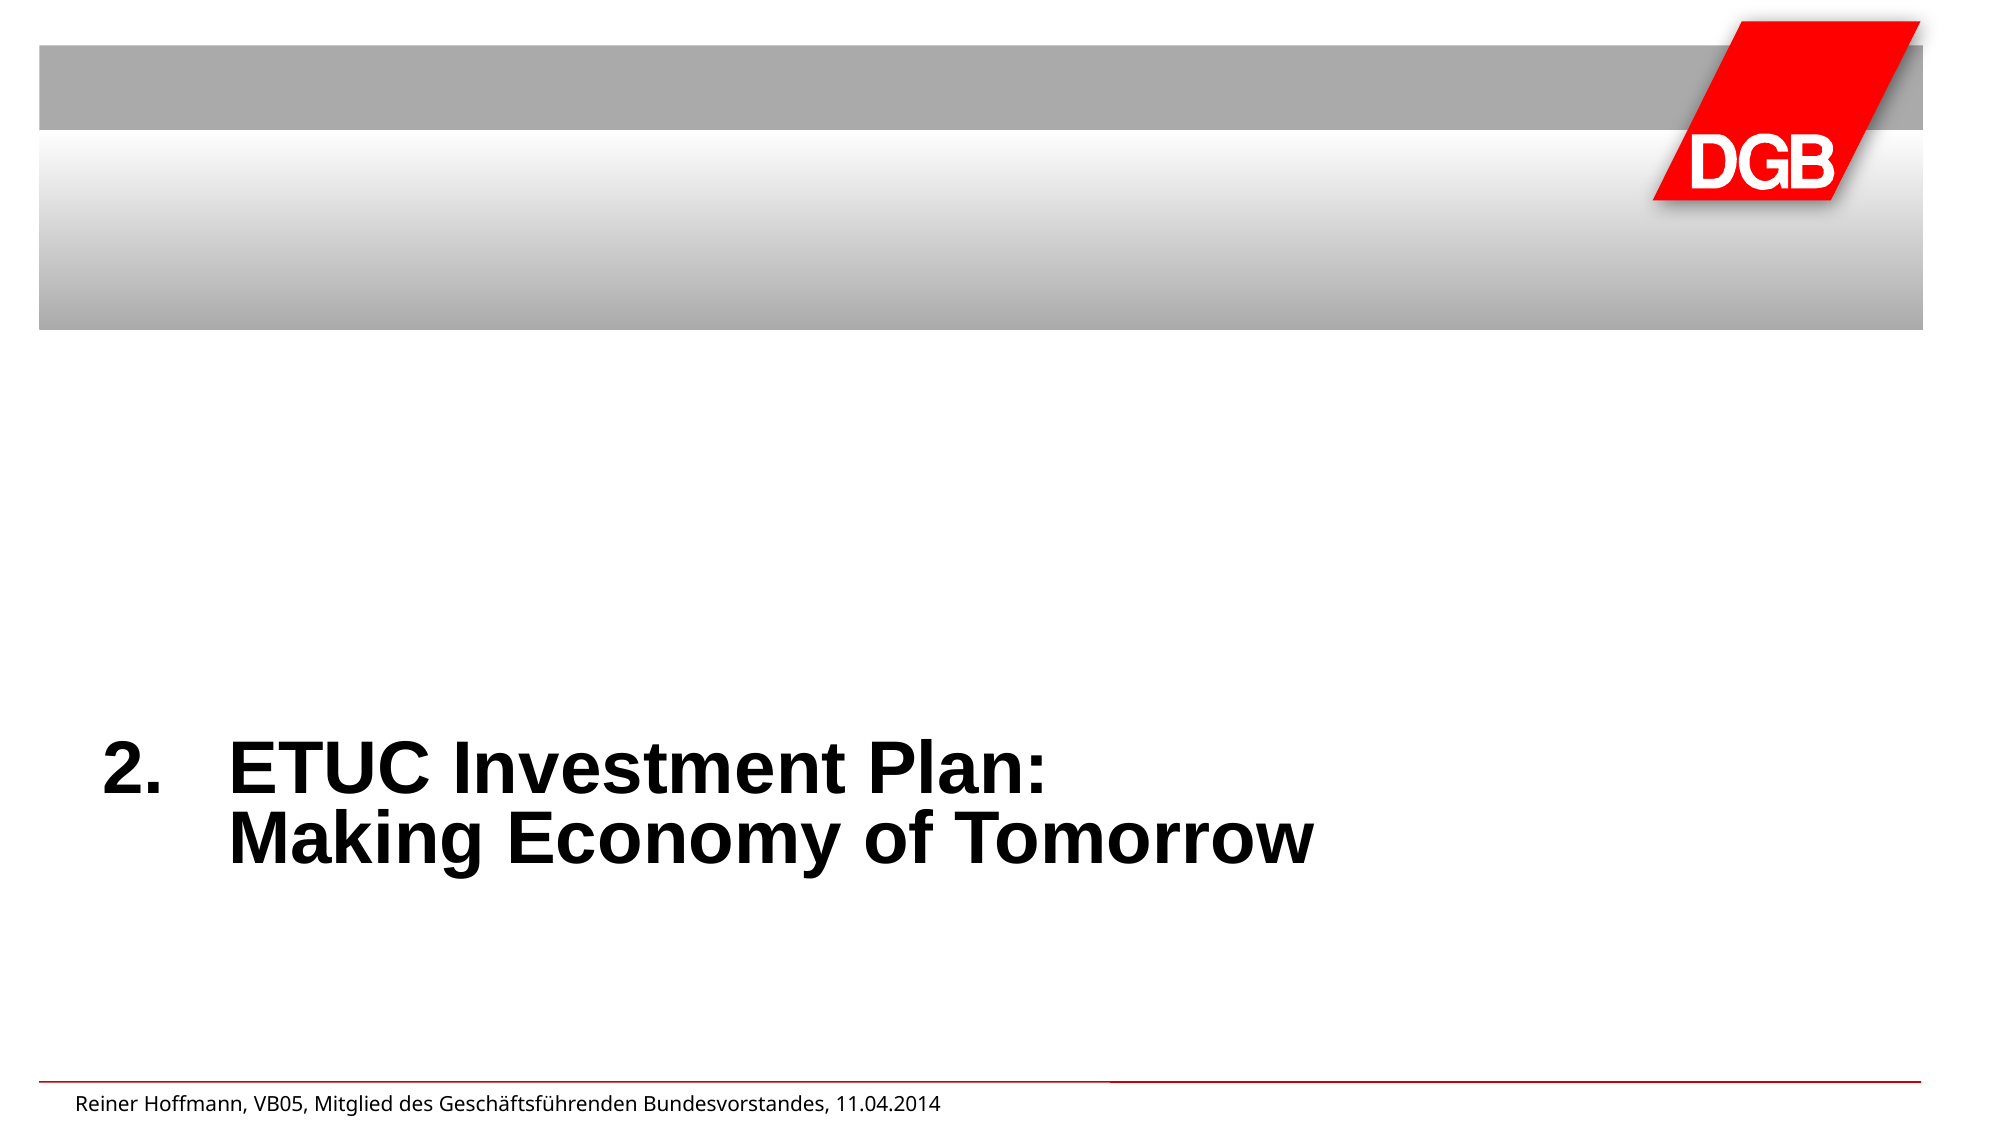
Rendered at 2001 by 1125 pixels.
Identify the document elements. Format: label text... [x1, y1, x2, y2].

footer Reiner Hoffmann, VB05, Mitglied des Geschäftsführenden Bundesvorstandes, 11.04.2014 [75, 1082, 1221, 1125]
title 2. ETUC Investment Plan: Making Economy of Tomorrow [102, 727, 1804, 951]
